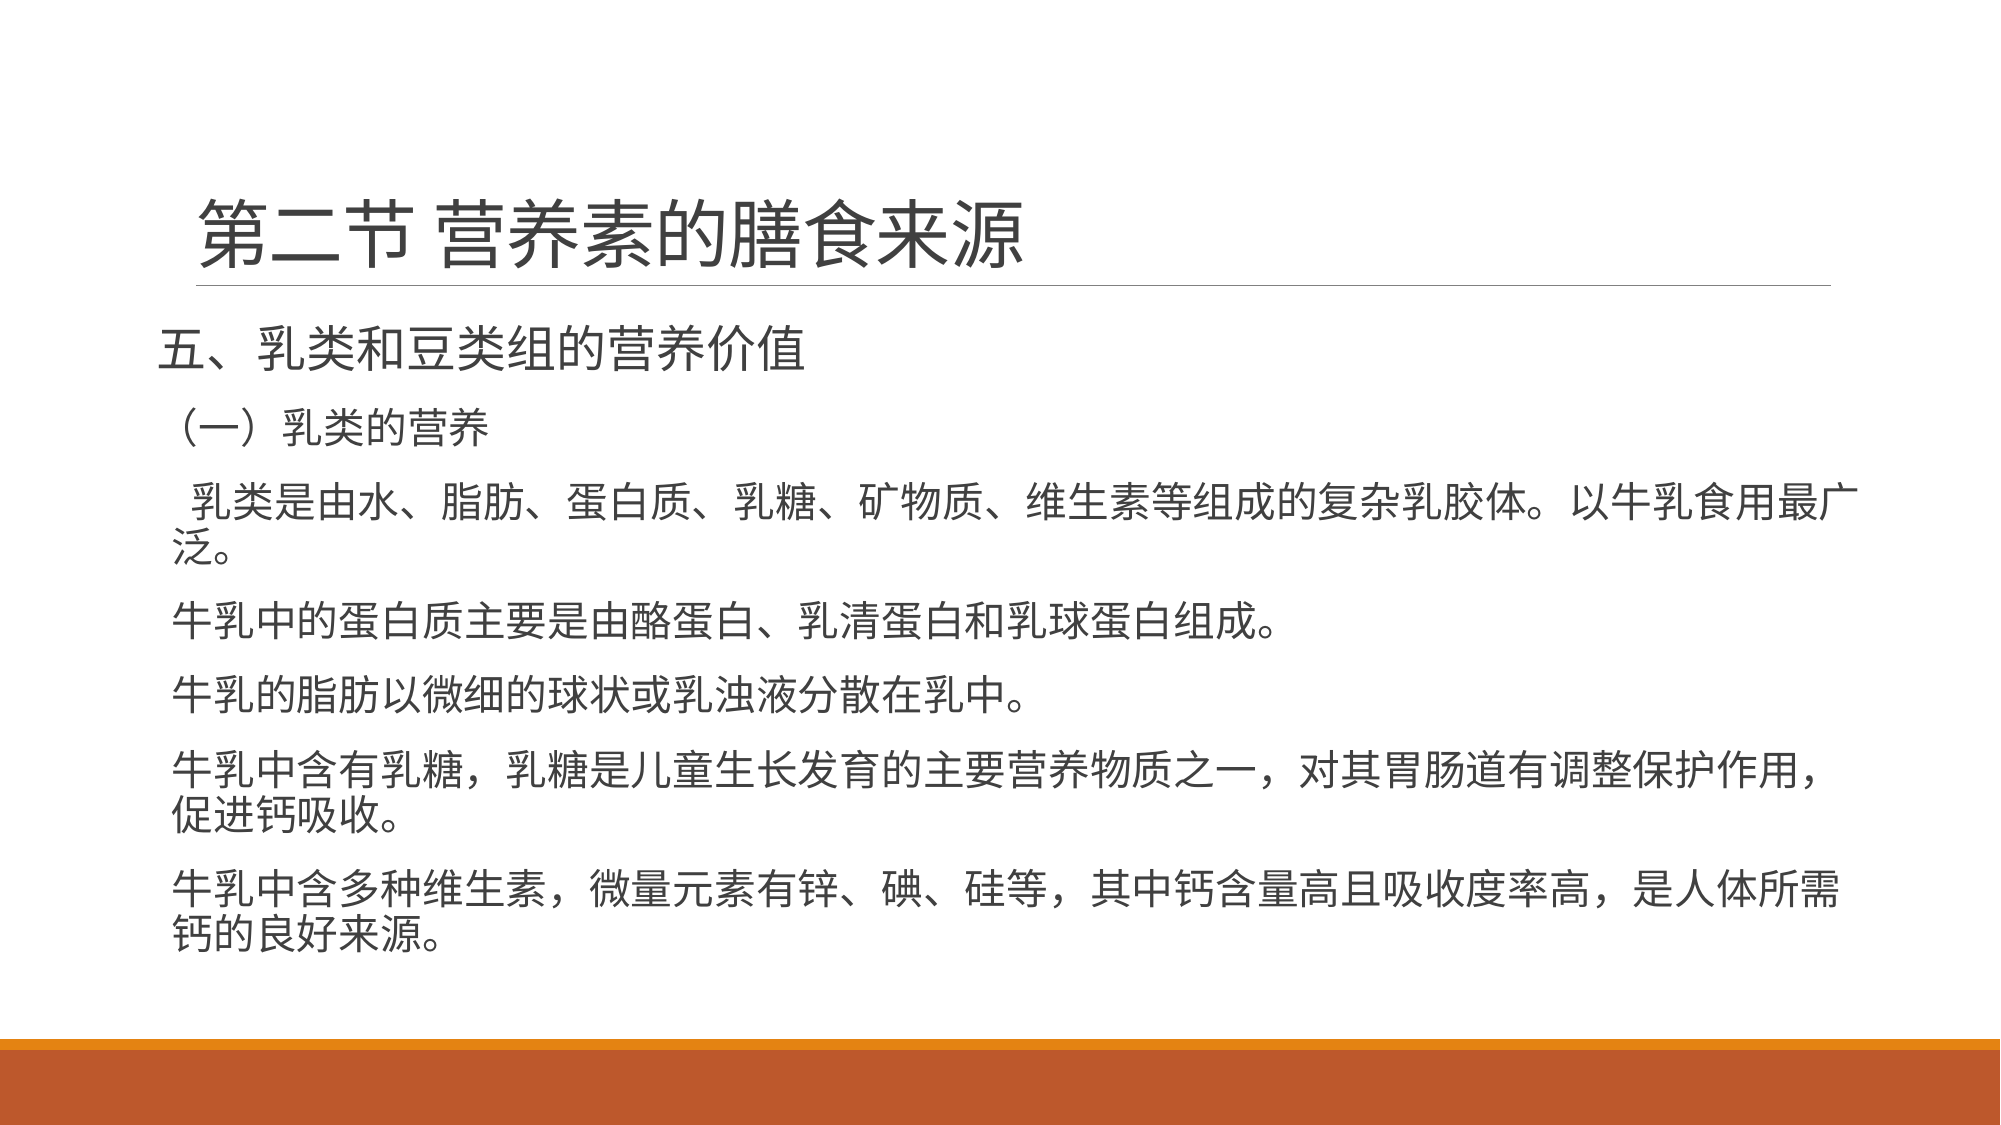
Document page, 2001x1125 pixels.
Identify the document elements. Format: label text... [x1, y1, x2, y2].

list 五、乳类和豆类组的营养价值 （一）乳类的营养 乳类是由水、脂肪、蛋白质、乳糖、矿物质、维生素等组成的复杂乳胶体。以牛乳食用最广泛。 牛乳中的蛋白质主要是由酪蛋白、乳清蛋白和乳球蛋白组成。 牛乳的脂肪以微细的球状或乳浊液分散在乳中。 牛乳中含有乳糖，乳糖是儿童生长发育的主要营养物质之一，对其胃肠道有调整保护作用，促进钙吸收。 牛乳中含多种维生素，微量元素有锌、碘、硅等，其中钙含量高且吸收度率高，是人体所需钙的良好来源。 [156, 316, 1875, 927]
title 第二节 营养素的膳食来源 [180, 47, 1830, 285]
